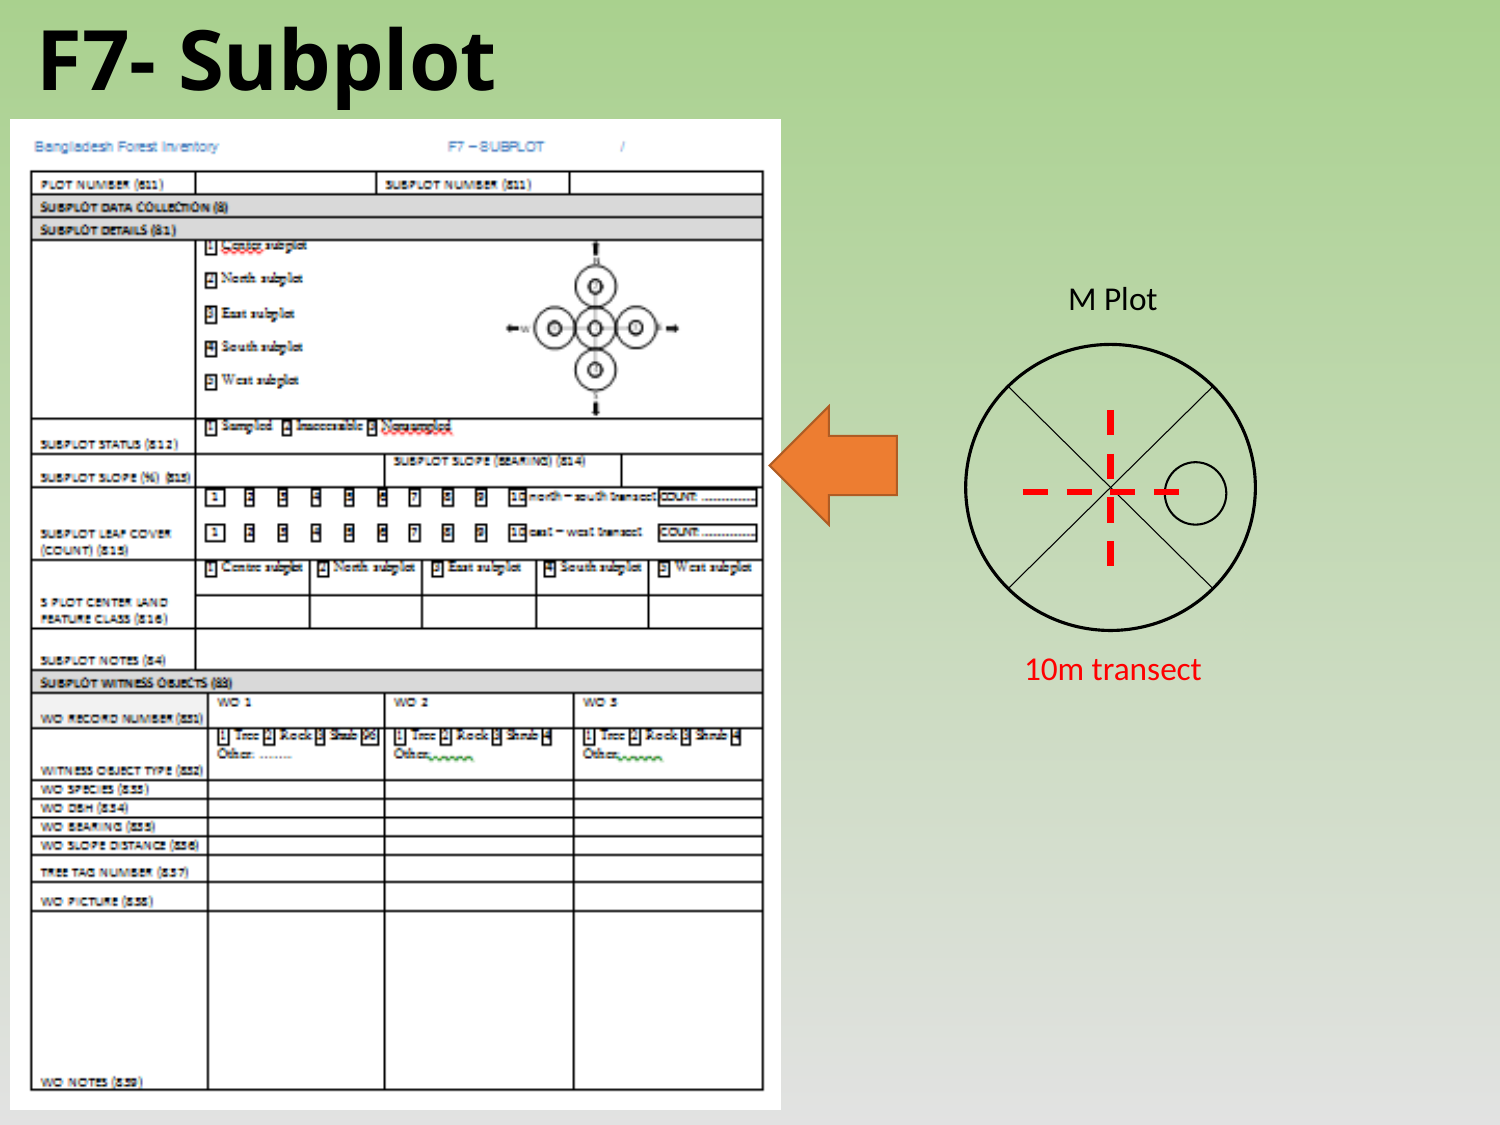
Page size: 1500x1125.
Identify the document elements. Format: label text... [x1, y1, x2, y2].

text_box [1213, 466, 1228, 521]
text_box 10m transect [988, 639, 1238, 695]
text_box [1008, 386, 1213, 589]
text_box M Plot [1033, 269, 1193, 325]
text_box [964, 343, 1257, 632]
picture [10, 119, 781, 1110]
text_box F7- Subplot [0, 0, 1150, 115]
text_box [781, 403, 898, 528]
